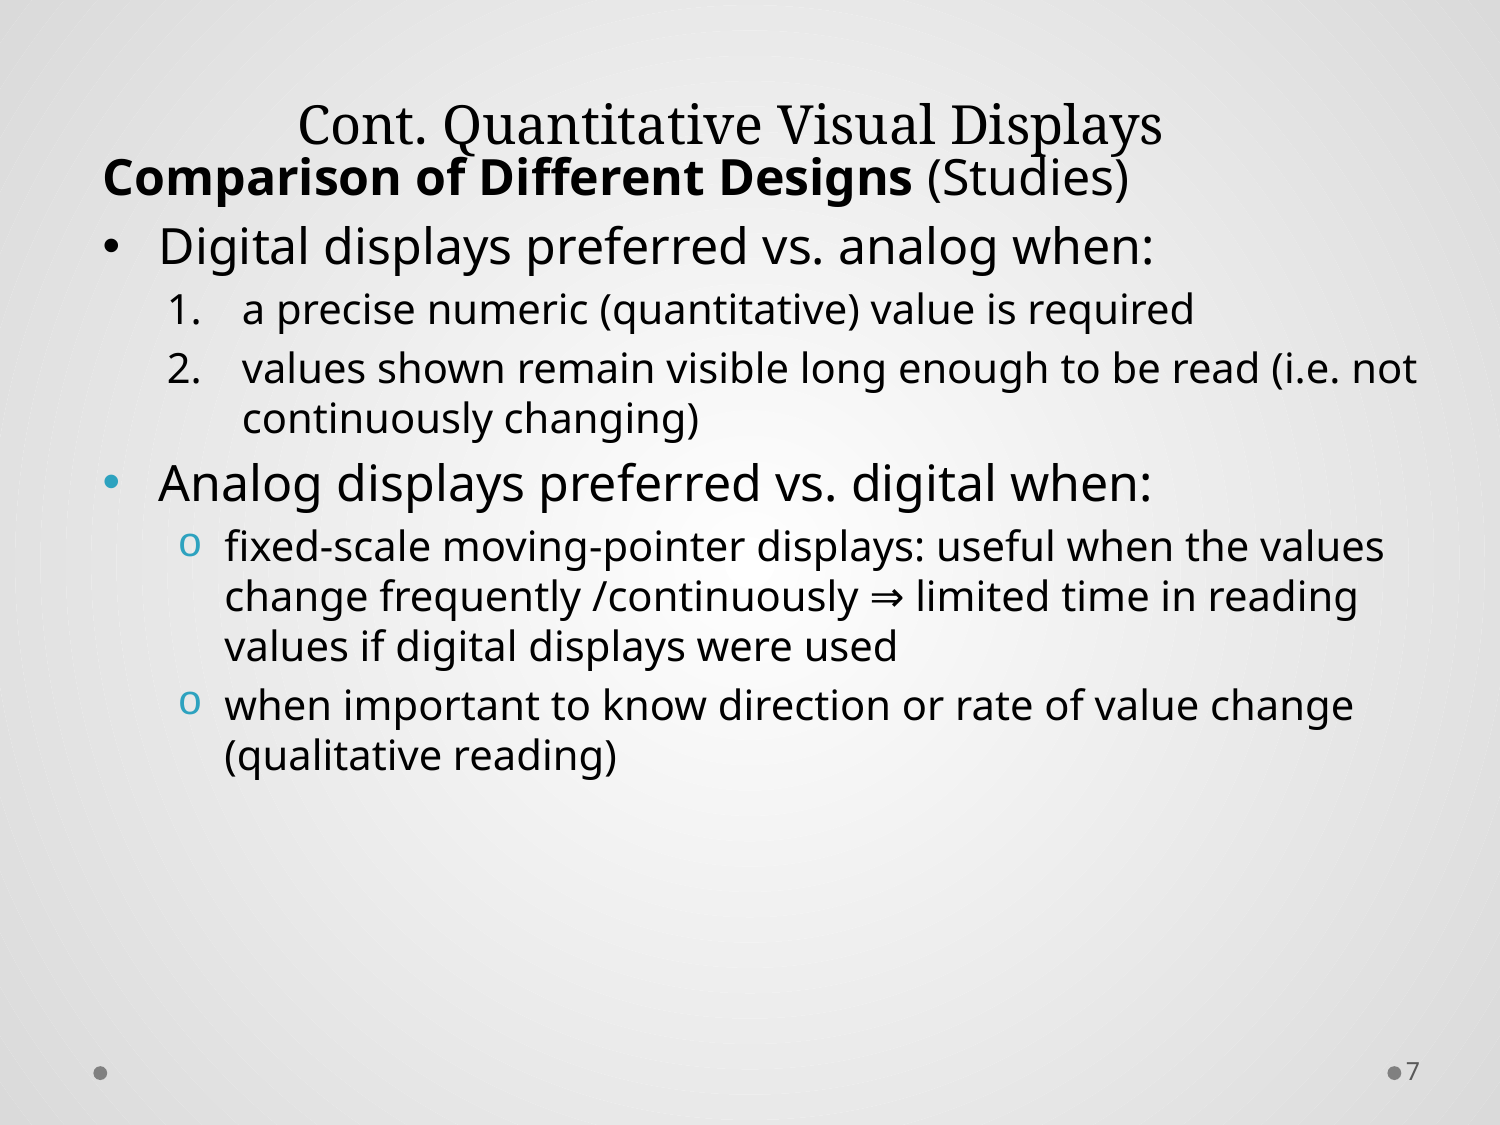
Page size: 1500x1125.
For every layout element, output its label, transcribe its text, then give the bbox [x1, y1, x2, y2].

title Cont. Quantitative Visual Displays [62, 62, 1413, 163]
list Comparison of Different Designs (Studies) Digital displays preferred vs. analog when: a precise numeric (quantitative) value is required values shown remain visible long enough to be read (i.e. not continuously changing) Analog displays preferred vs. digital when: fixed-scale moving-pointer displays: useful when the values change frequently /continuously ⇒ limited time in reading values if digital displays were used when important to know direction or rate of value change (qualitative reading) [87, 137, 1438, 1113]
slide_number 7 [1401, 1042, 1494, 1103]
